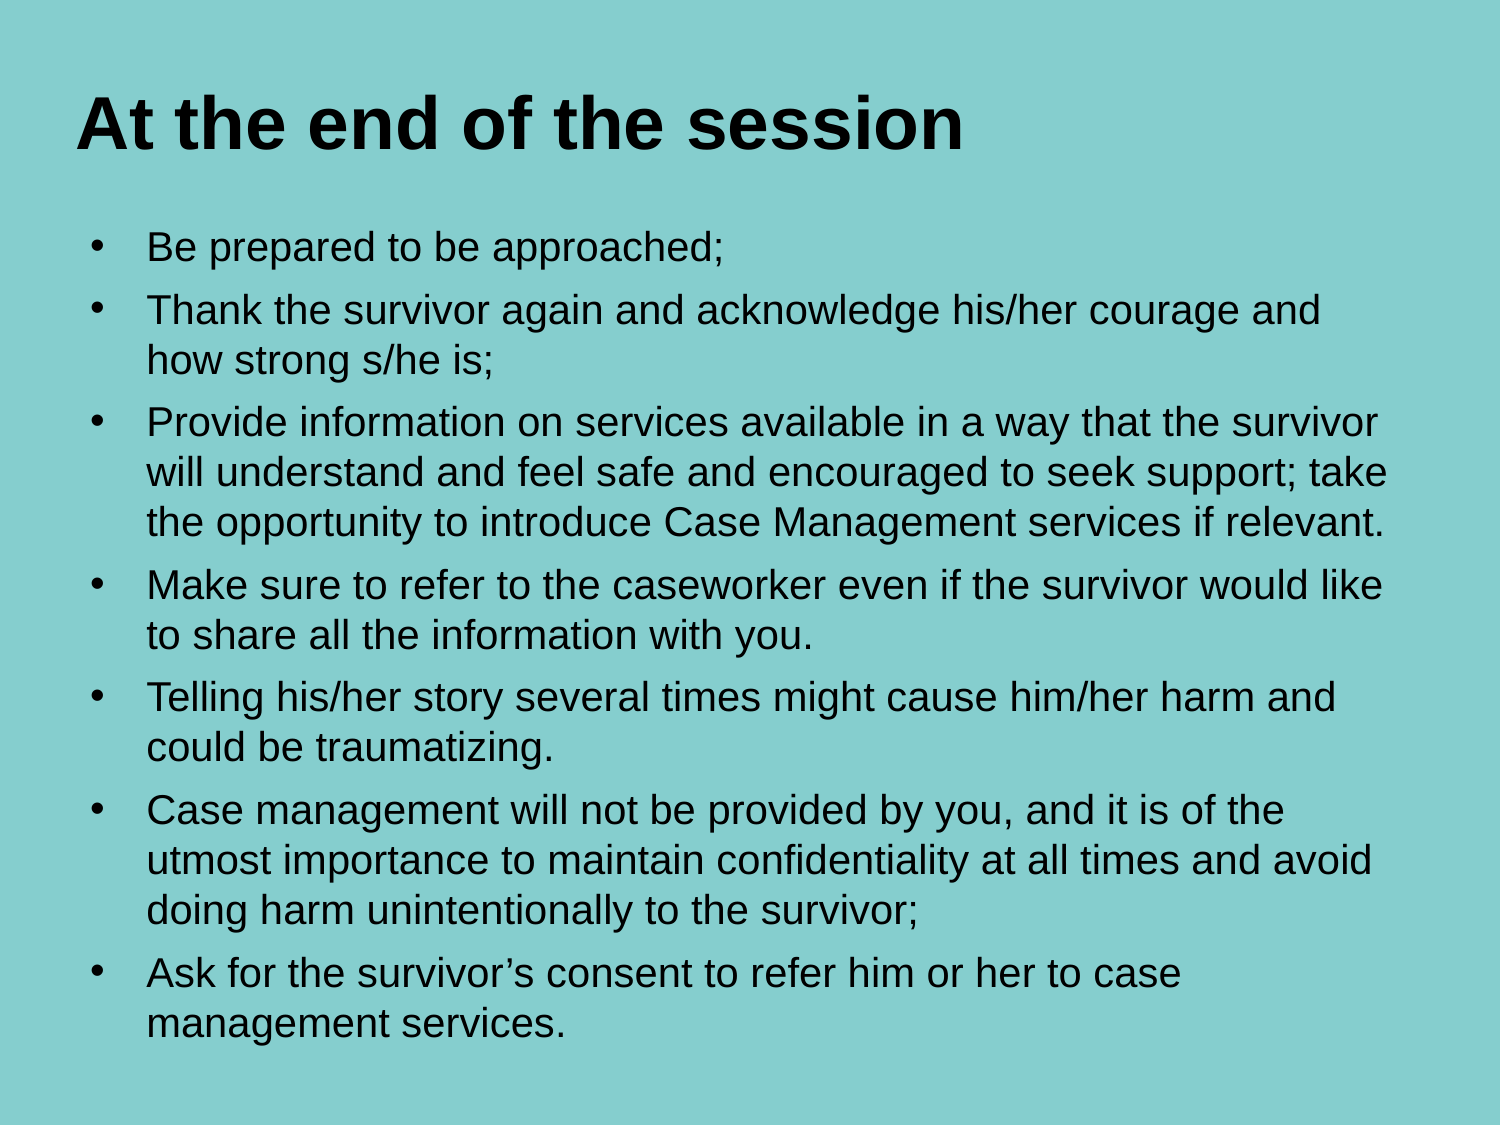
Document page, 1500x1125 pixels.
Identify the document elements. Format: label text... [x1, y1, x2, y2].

list Be prepared to be approached; Thank the survivor again and acknowledge his/her courage and how strong s/he is; Provide information on services available in a way that the survivor will understand and feel safe and encouraged to seek support; take the opportunity to introduce Case Management services if relevant. Make sure to refer to the caseworker even if the survivor would like to share all the information with you. Telling his/her story several times might cause him/her harm and could be traumatizing. Case management will not be provided by you, and it is of the utmost importance to maintain confidentiality at all times and avoid doing harm unintentionally to the survivor; Ask for the survivor’s consent to refer him or her to case management services. [75, 212, 1413, 1088]
title At the end of the session [75, 75, 1438, 275]
